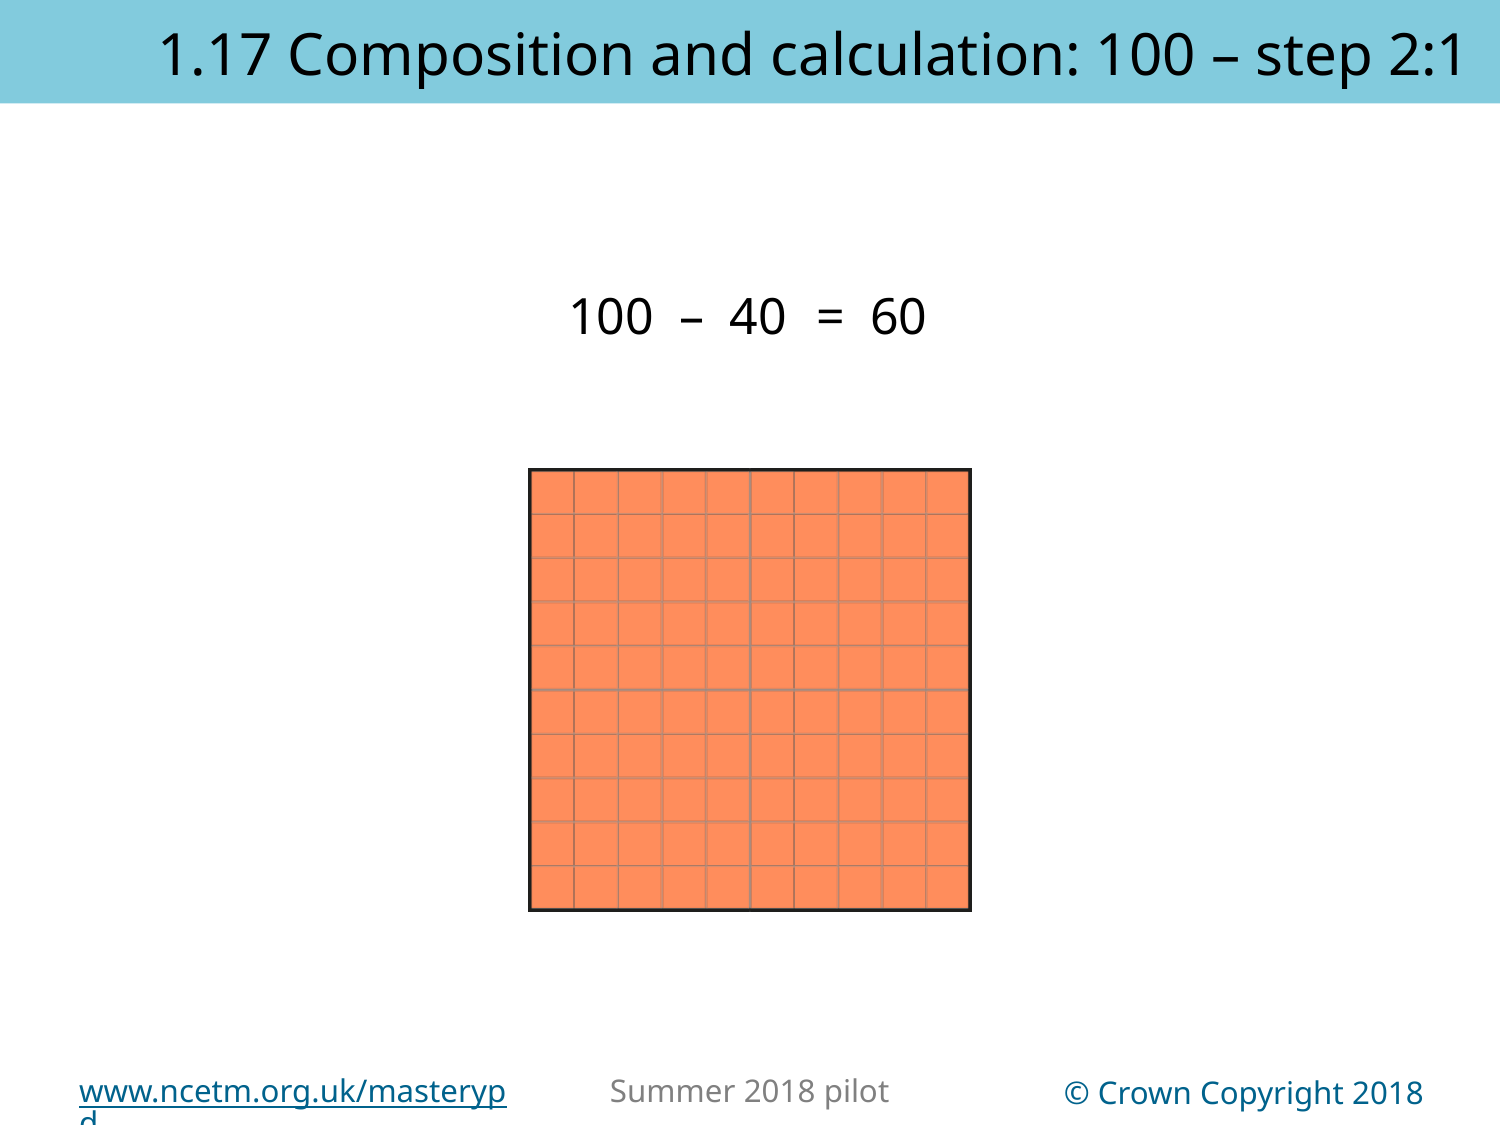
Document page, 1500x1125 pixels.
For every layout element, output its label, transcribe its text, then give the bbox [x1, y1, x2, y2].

text_box = 60 [782, 276, 961, 352]
text_box – 40 [661, 276, 782, 352]
picture [528, 467, 972, 912]
text_box 100 [539, 276, 661, 352]
list 1.17 Composition and calculation: 100 – step 2:1 [0, 0, 1500, 104]
